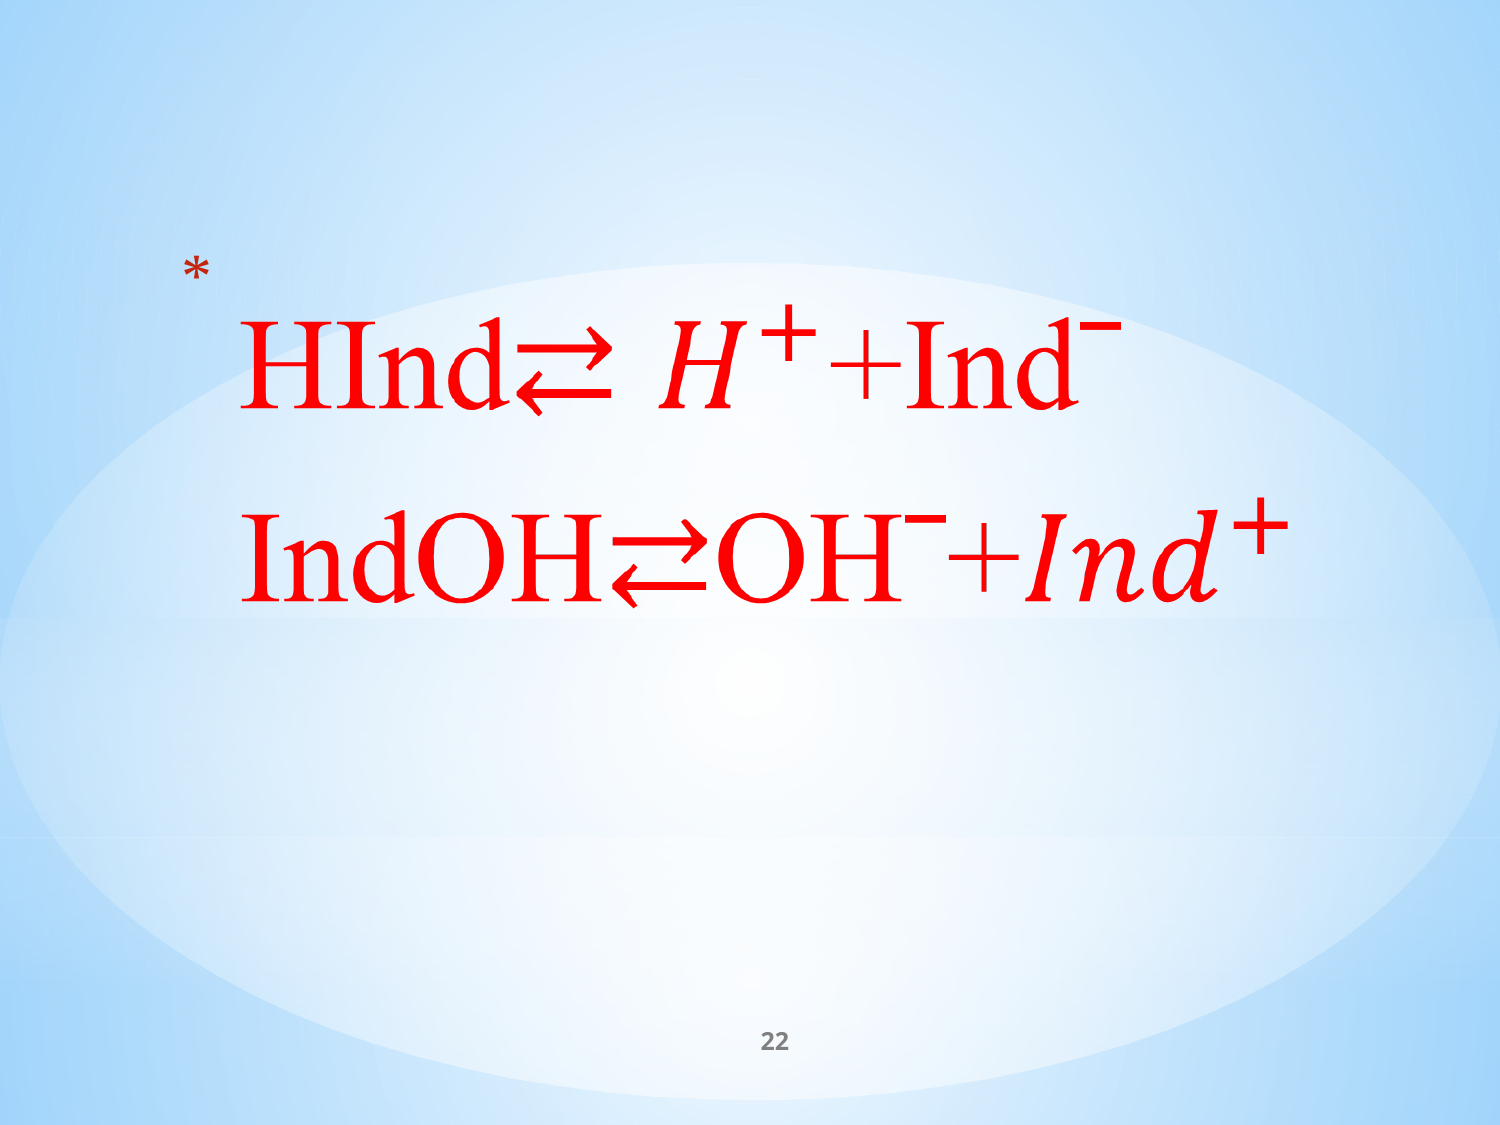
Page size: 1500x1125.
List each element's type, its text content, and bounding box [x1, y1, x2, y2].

slide_number 22 [624, 1012, 925, 1073]
list [159, 243, 1341, 814]
